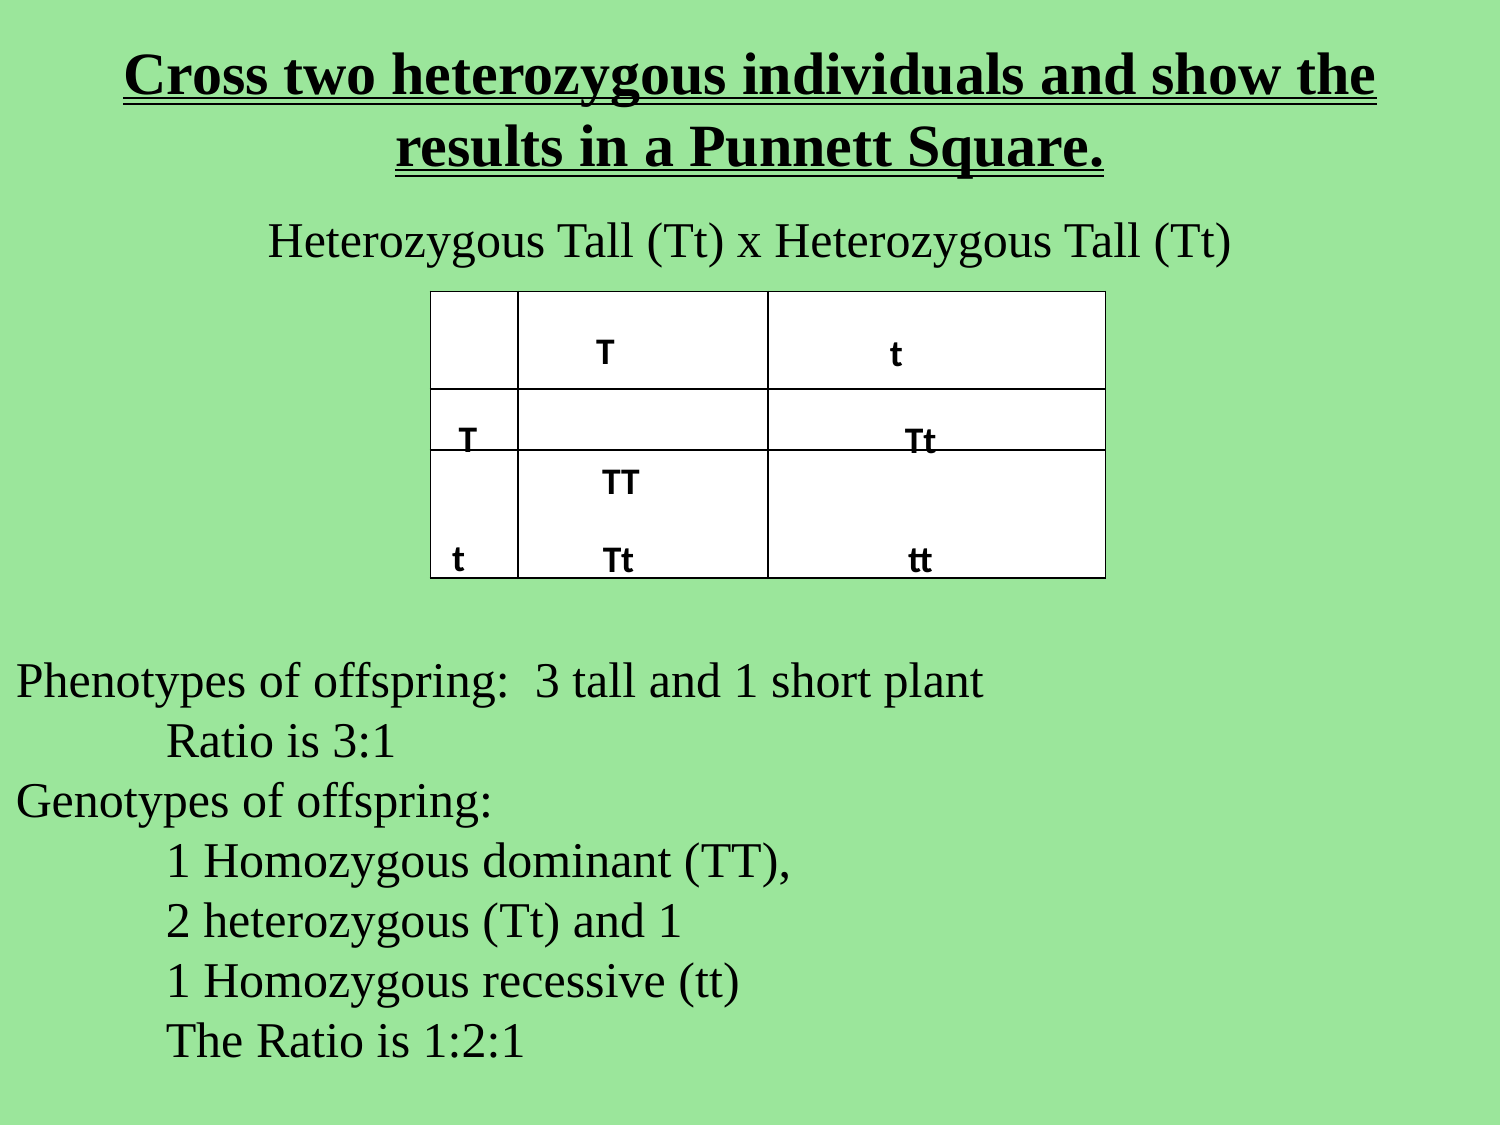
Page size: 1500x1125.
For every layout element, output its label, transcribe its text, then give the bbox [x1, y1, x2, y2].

table_cell [431, 390, 517, 449]
table_header [431, 292, 517, 388]
text_box t [437, 526, 500, 586]
text_box tt [882, 528, 958, 588]
text_box t [874, 321, 950, 381]
text_box Tt [857, 409, 983, 469]
title Cross two heterozygous individuals and show the results in a Punnett Square. [75, 24, 1425, 188]
table_cell [769, 451, 1105, 577]
text_box Phenotypes of offspring: 3 tall and 1 short plant Ratio is 3:1 Genotypes of offspring: 1 Homozygous dominant (TT), 2 heterozygous (Tt) and 1 1 Homozygous recessive (tt) The Ratio is 1:2:1 [1, 640, 1400, 1120]
table_cell [519, 451, 767, 577]
table_cell [519, 390, 767, 449]
text_box T [581, 319, 644, 380]
table_cell [769, 390, 1105, 449]
text_box TT [587, 449, 663, 510]
table_cell [431, 451, 517, 577]
table_header [519, 292, 767, 388]
text_box T [443, 407, 494, 467]
table_header [769, 292, 1105, 388]
text_box Tt [581, 528, 657, 588]
text_box Heterozygous Tall (Tt) x Heterozygous Tall (Tt) [149, 199, 1350, 275]
